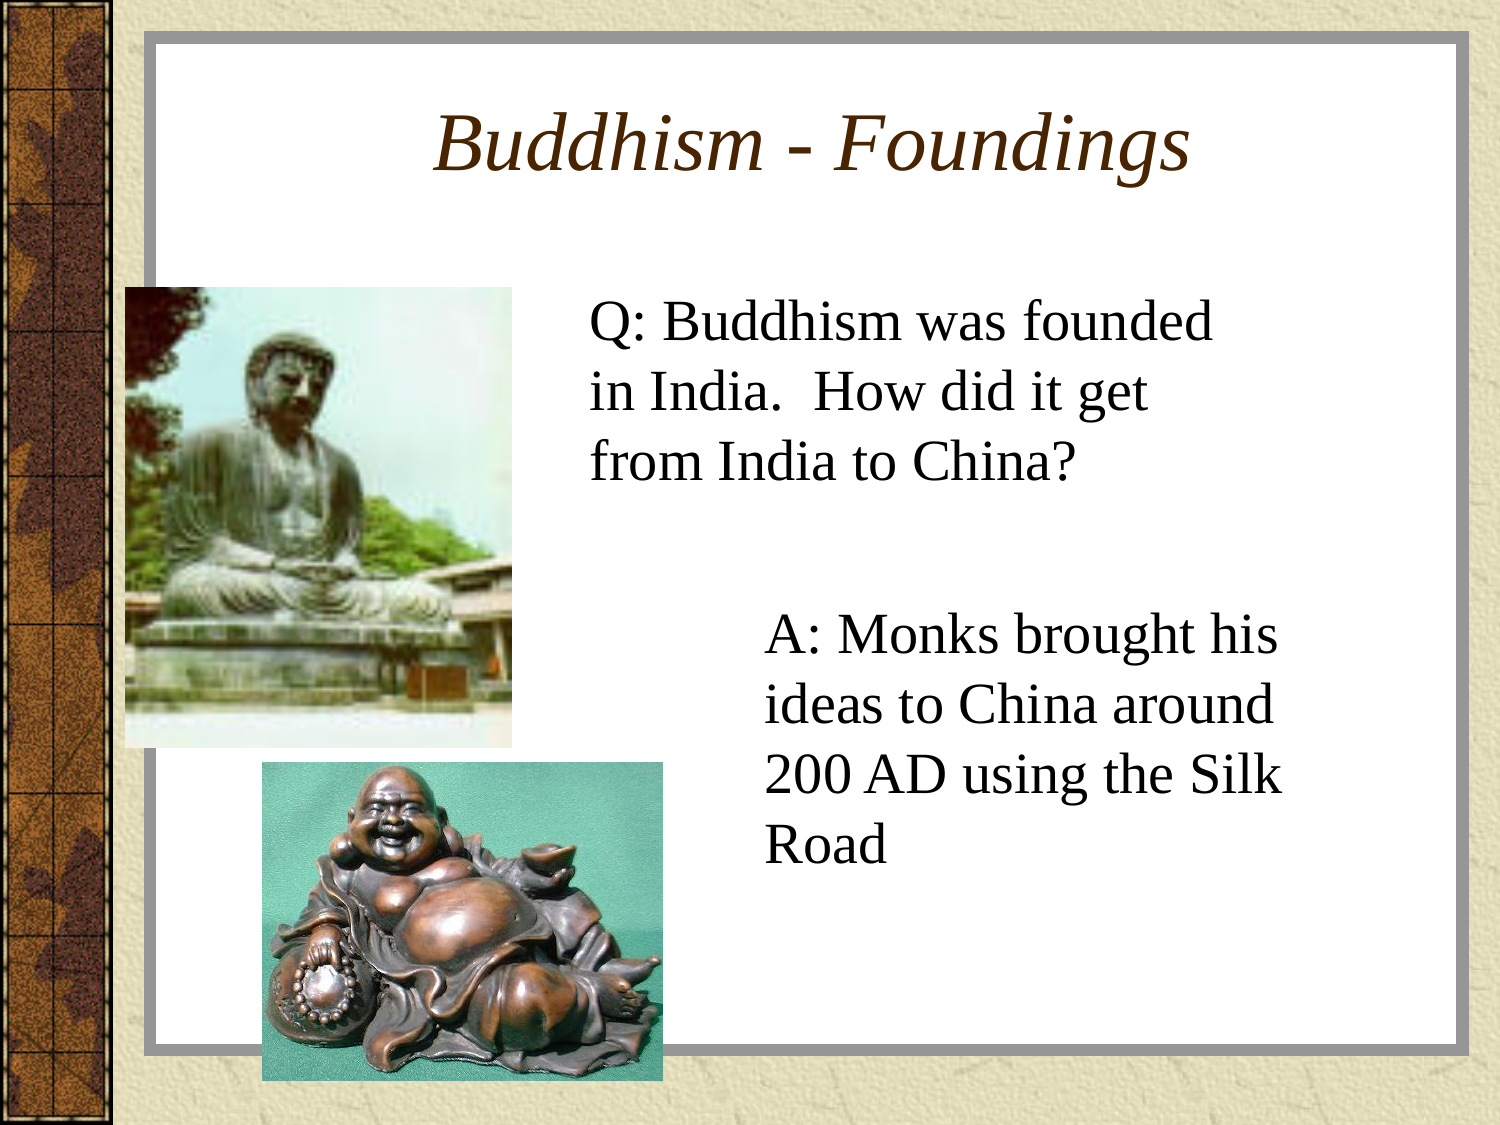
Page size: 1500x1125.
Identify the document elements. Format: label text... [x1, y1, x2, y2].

picture [0, 0, 1500, 1125]
title Buddhism - Foundings [125, 37, 1500, 238]
text_box A: Monks brought his ideas to China around 200 AD using the Silk Road [749, 587, 1350, 883]
text_box Q: Buddhism was founded in India. How did it get from India to China? [574, 275, 1263, 500]
